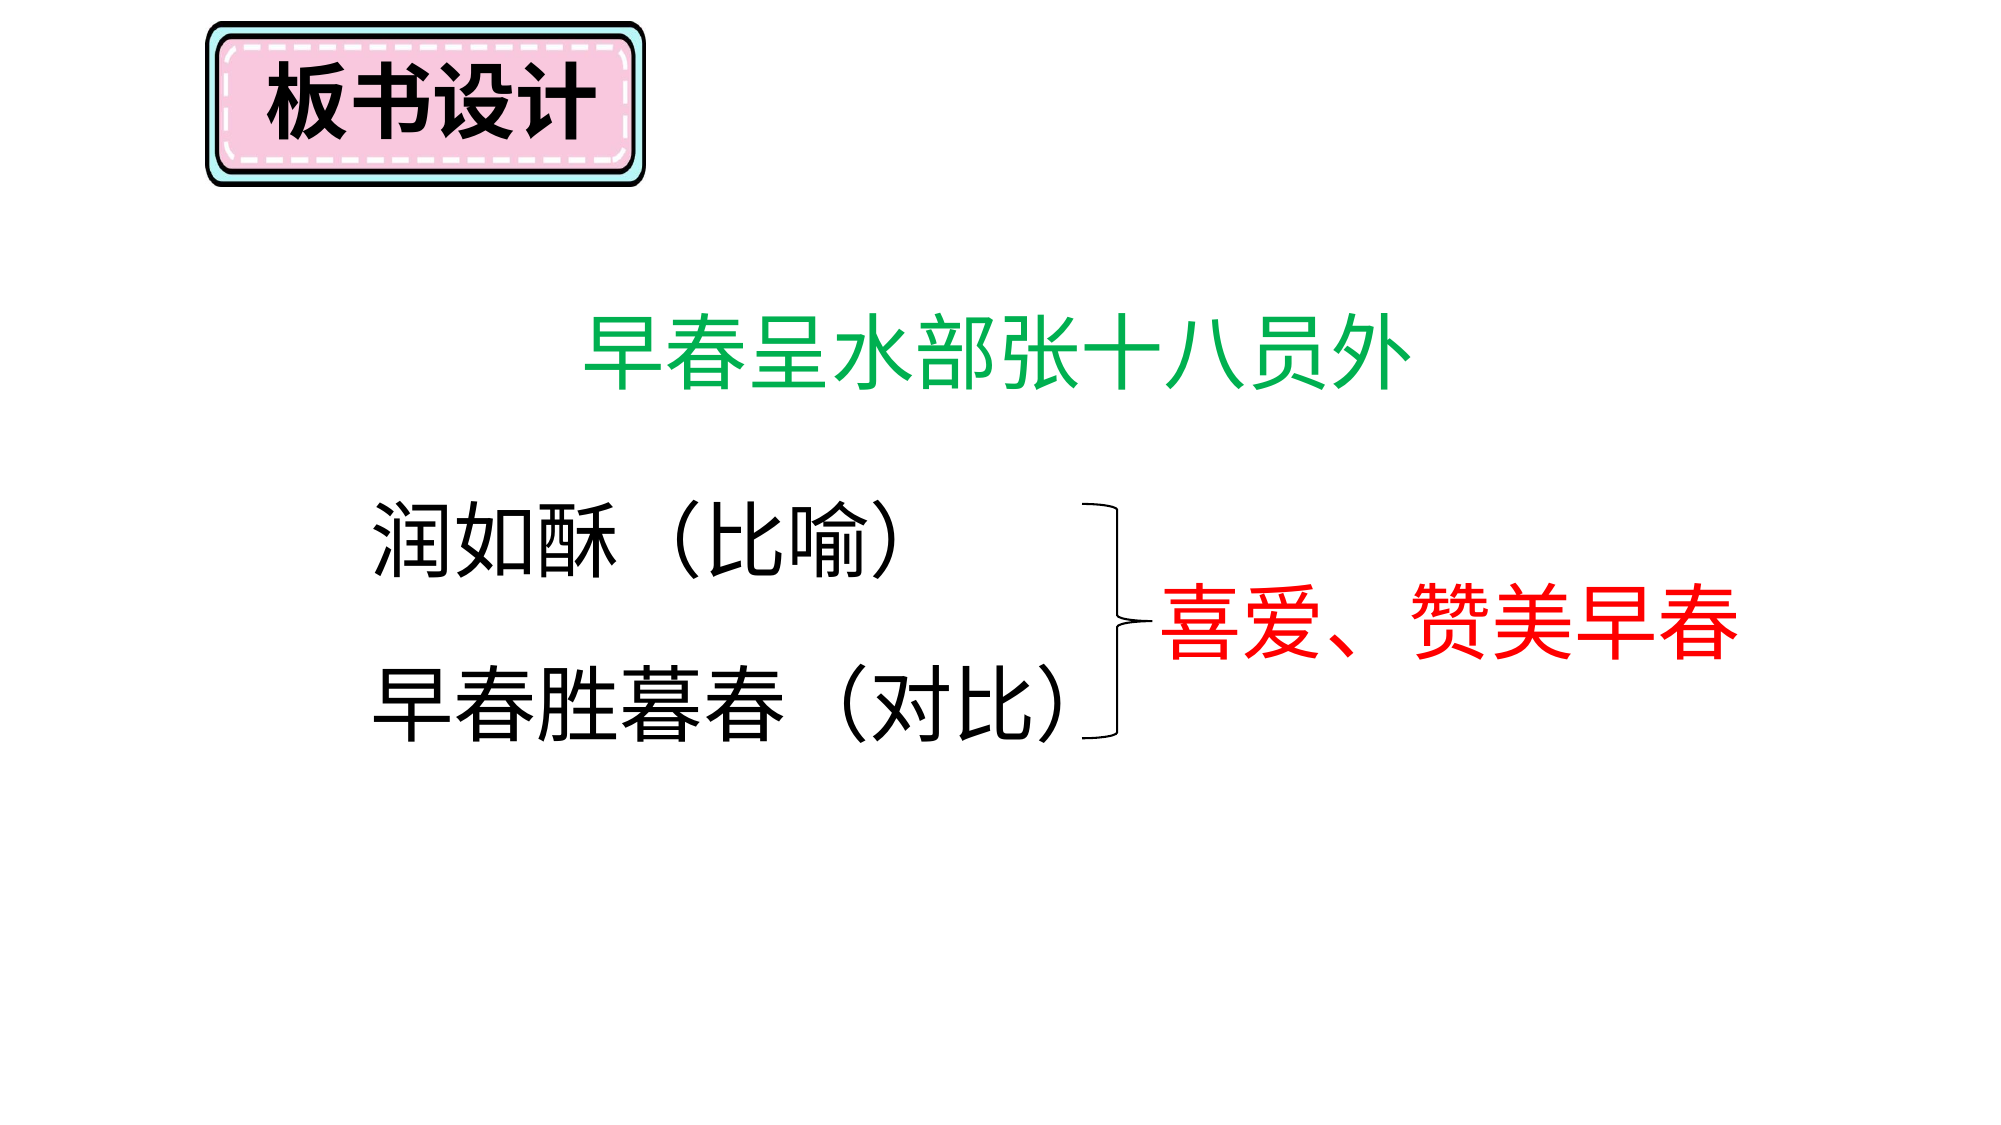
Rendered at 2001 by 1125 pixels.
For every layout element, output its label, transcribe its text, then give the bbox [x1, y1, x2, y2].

text_box [1081, 502, 1143, 740]
text_box 早春呈水部张十八员外 [566, 292, 1457, 408]
text_box 早春胜暮春（对比） [355, 644, 1153, 760]
text_box 喜爱、赞美早春 [1143, 562, 1757, 678]
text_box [205, 21, 655, 187]
text_box 润如酥（比喻） [355, 480, 1059, 596]
